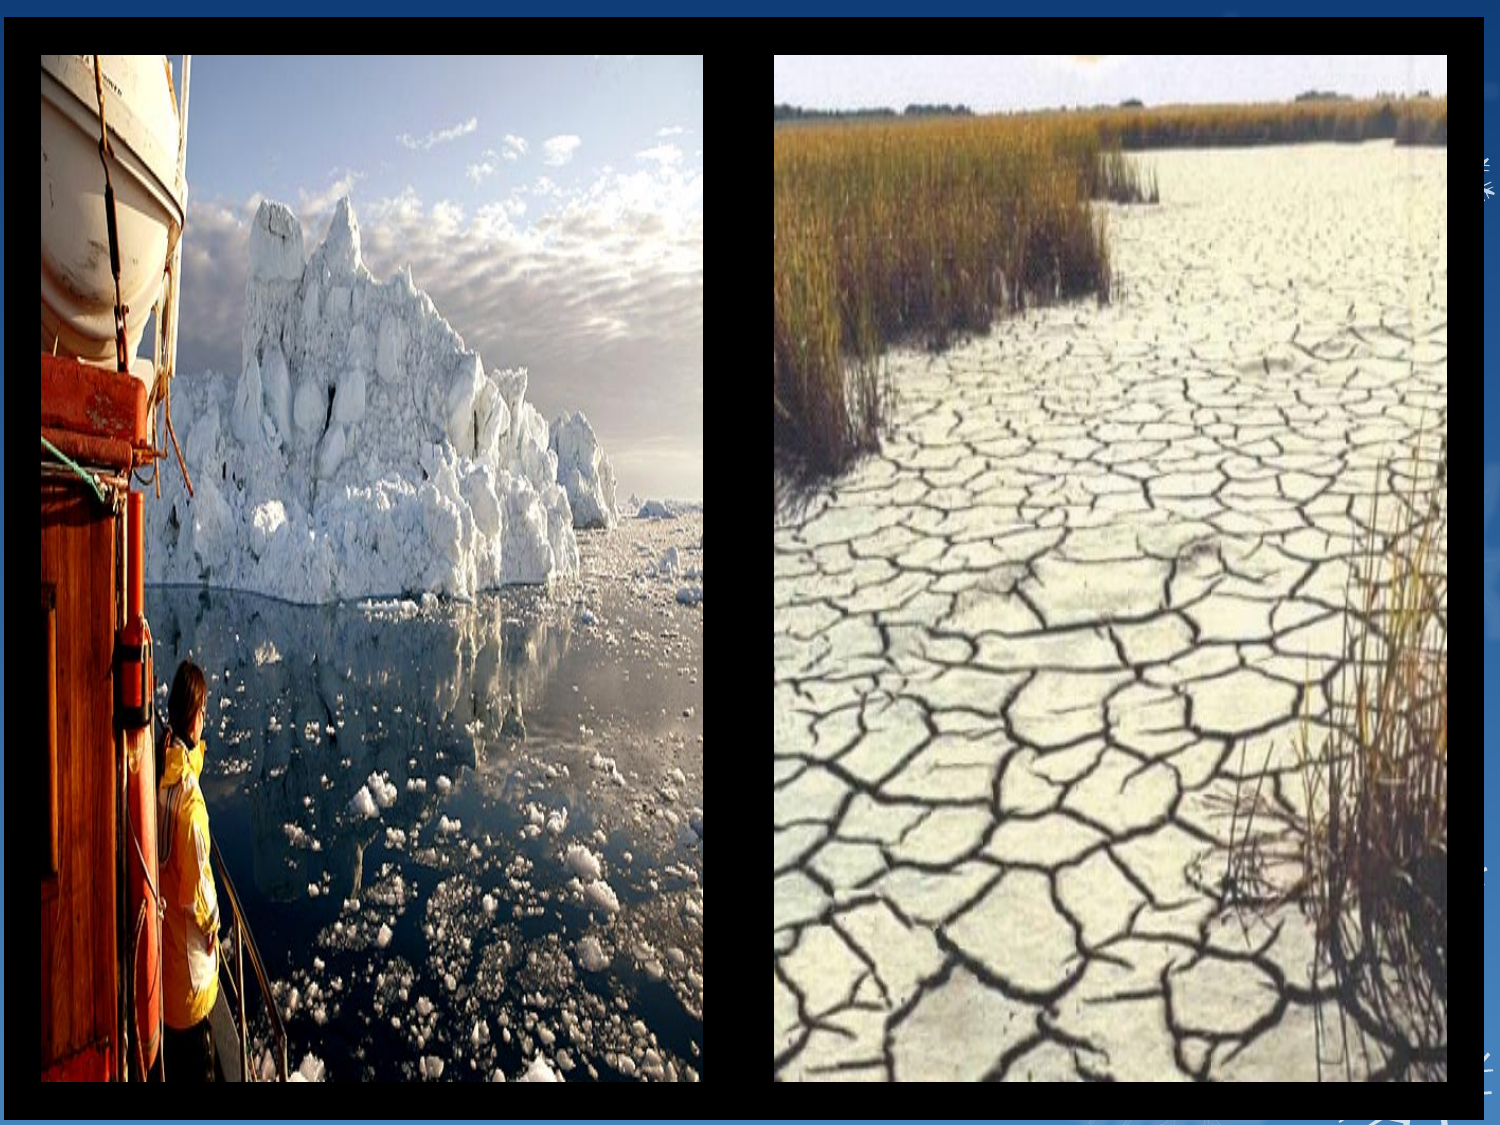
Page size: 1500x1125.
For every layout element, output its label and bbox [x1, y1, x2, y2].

list [773, 53, 1448, 1083]
picture [40, 53, 704, 1083]
